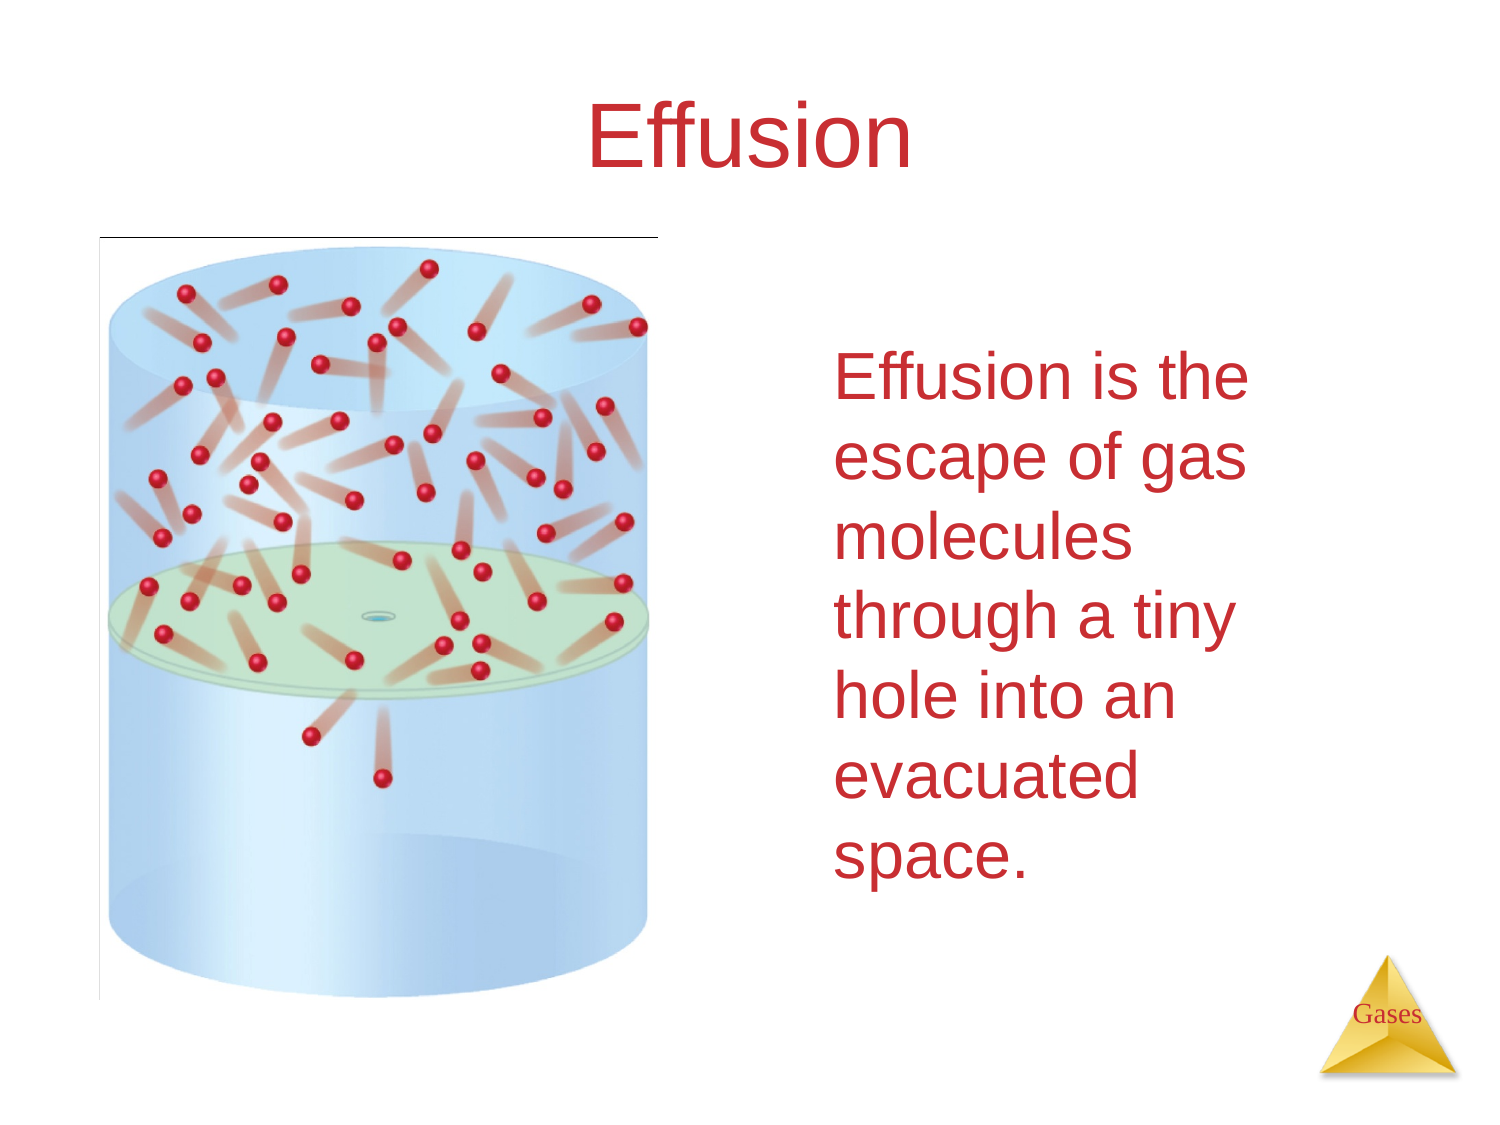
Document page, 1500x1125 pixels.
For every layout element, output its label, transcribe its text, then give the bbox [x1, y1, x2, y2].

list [99, 237, 659, 1001]
list Effusion is the escape of gas molecules through a tiny hole into an evacuated space. [762, 324, 1313, 913]
title Effusion [112, 37, 1388, 226]
picture [1275, 899, 1500, 1125]
